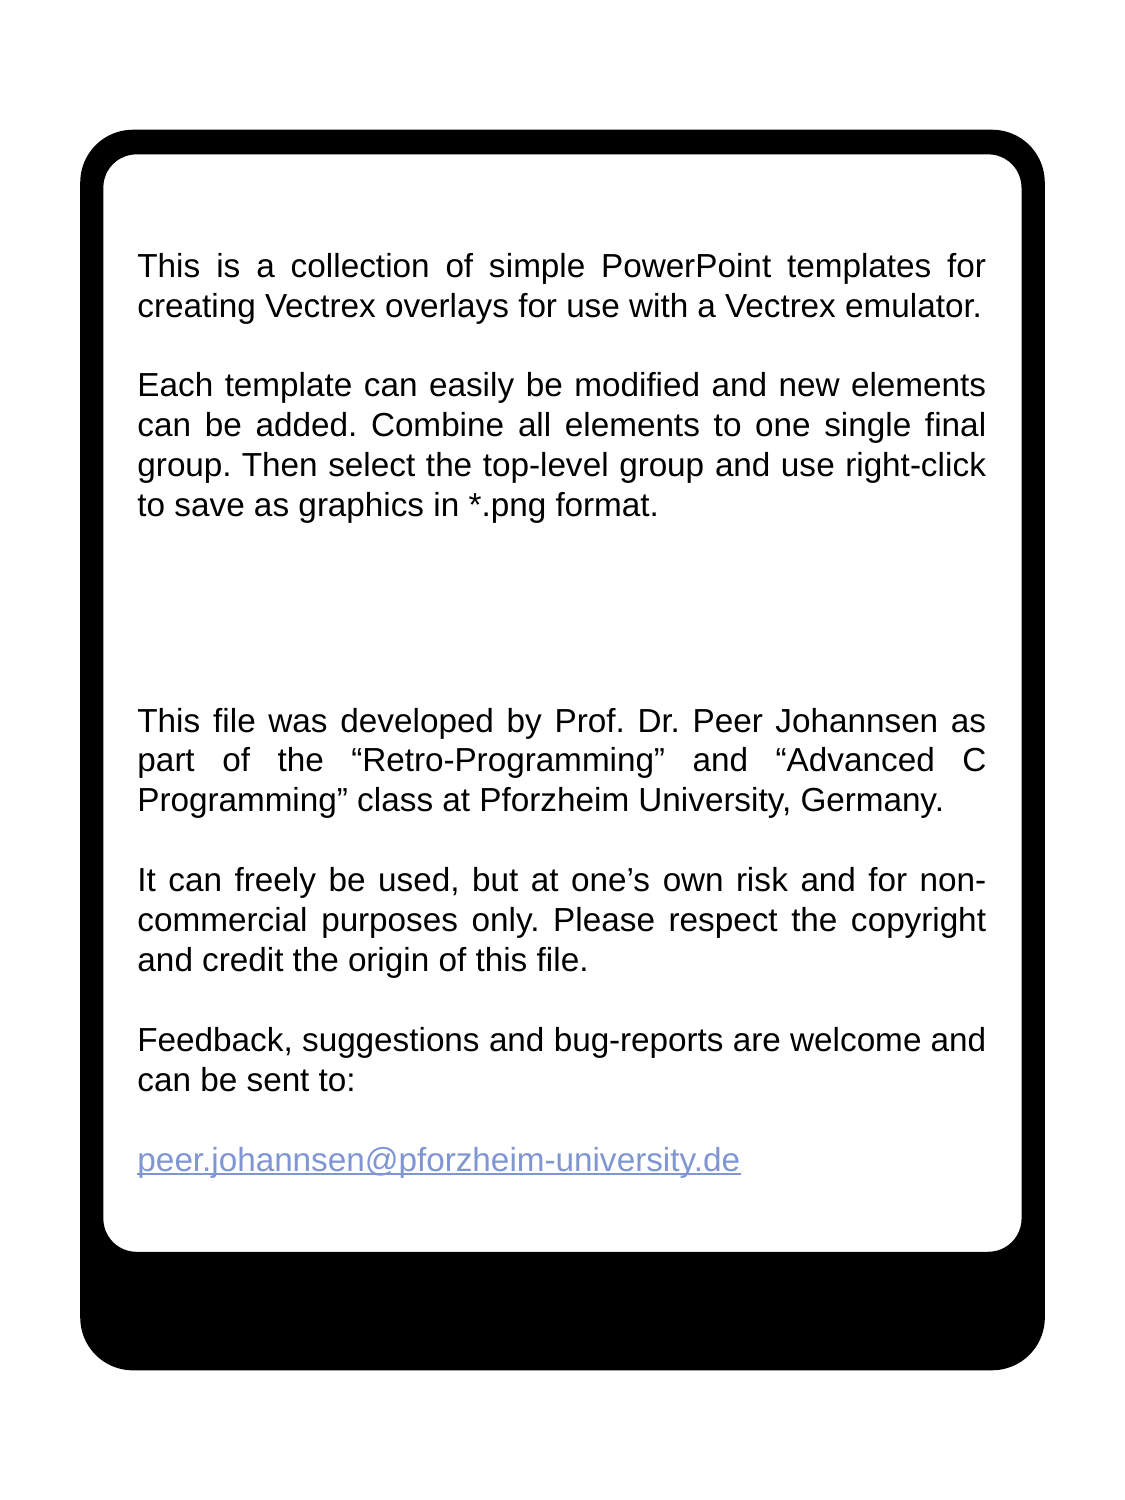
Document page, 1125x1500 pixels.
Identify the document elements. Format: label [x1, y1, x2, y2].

text_box [81, 131, 1044, 1369]
